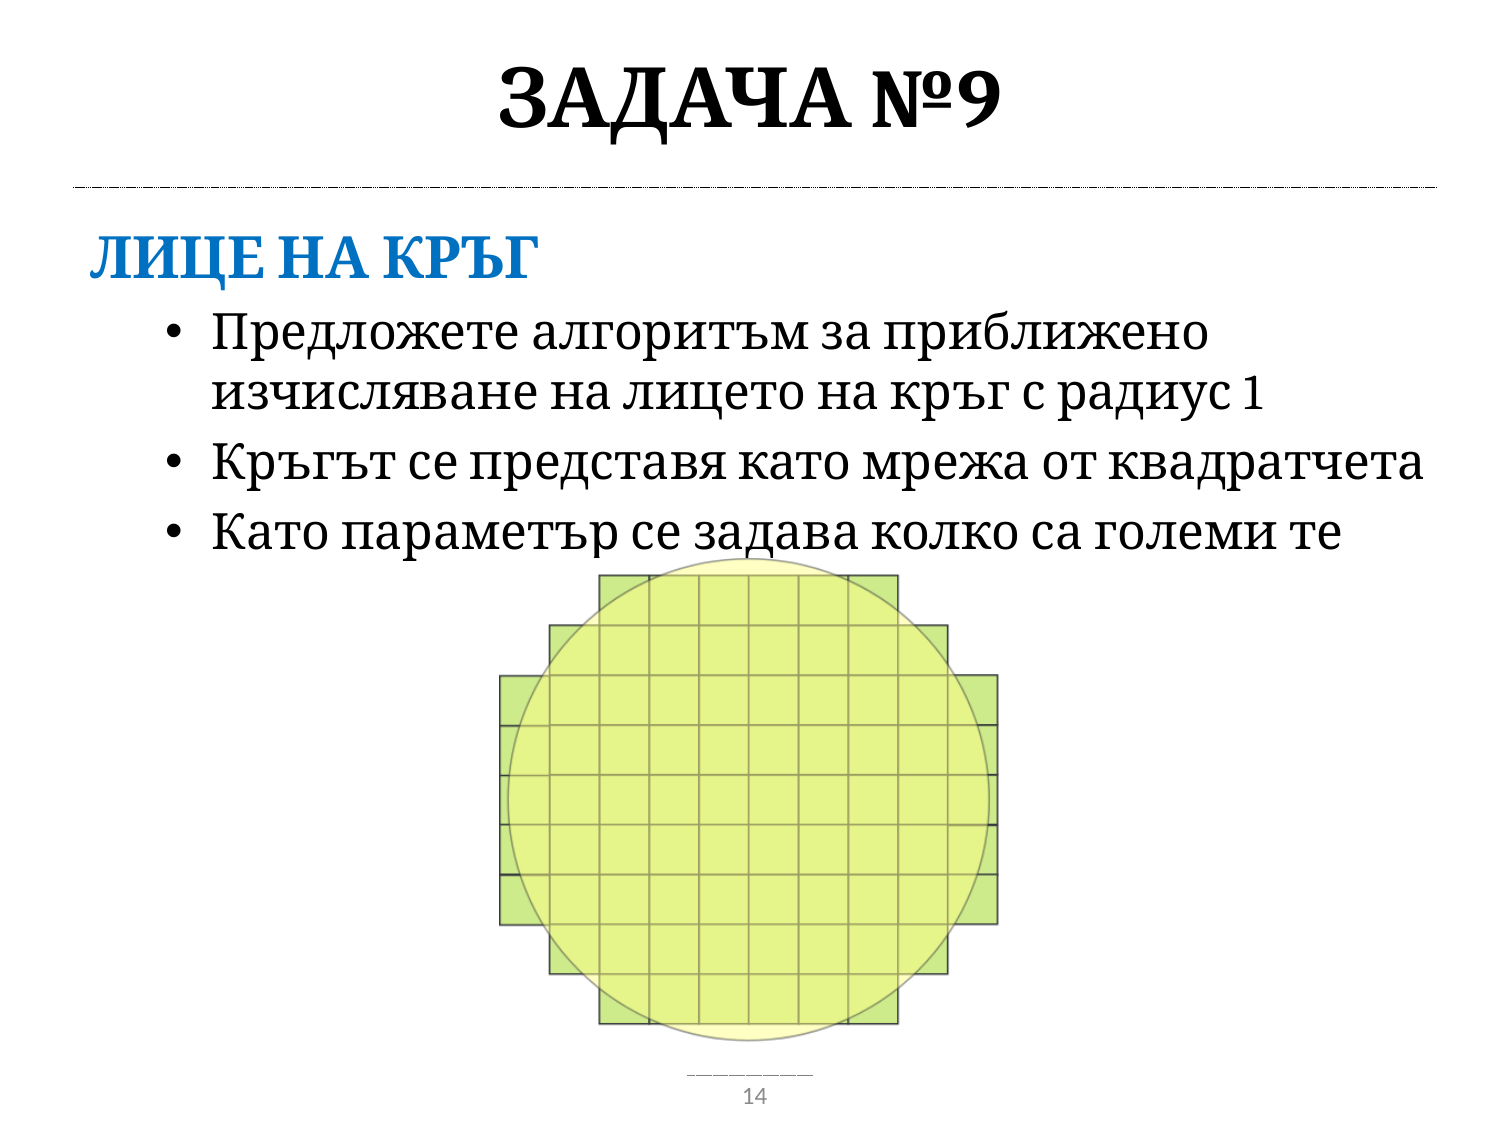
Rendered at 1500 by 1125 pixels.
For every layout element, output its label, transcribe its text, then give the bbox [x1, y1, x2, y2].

slide_number 14 [579, 1065, 930, 1125]
picture [498, 558, 1001, 1044]
list Лице на кръг Предложете алгоритъм за приближено изчисляване на лицето на кръг с радиус 1 Кръгът се представя като мрежа от квадратчета Като параметър се задава колко са големи те [75, 212, 1450, 1063]
title Задача №9 [0, 0, 1500, 188]
